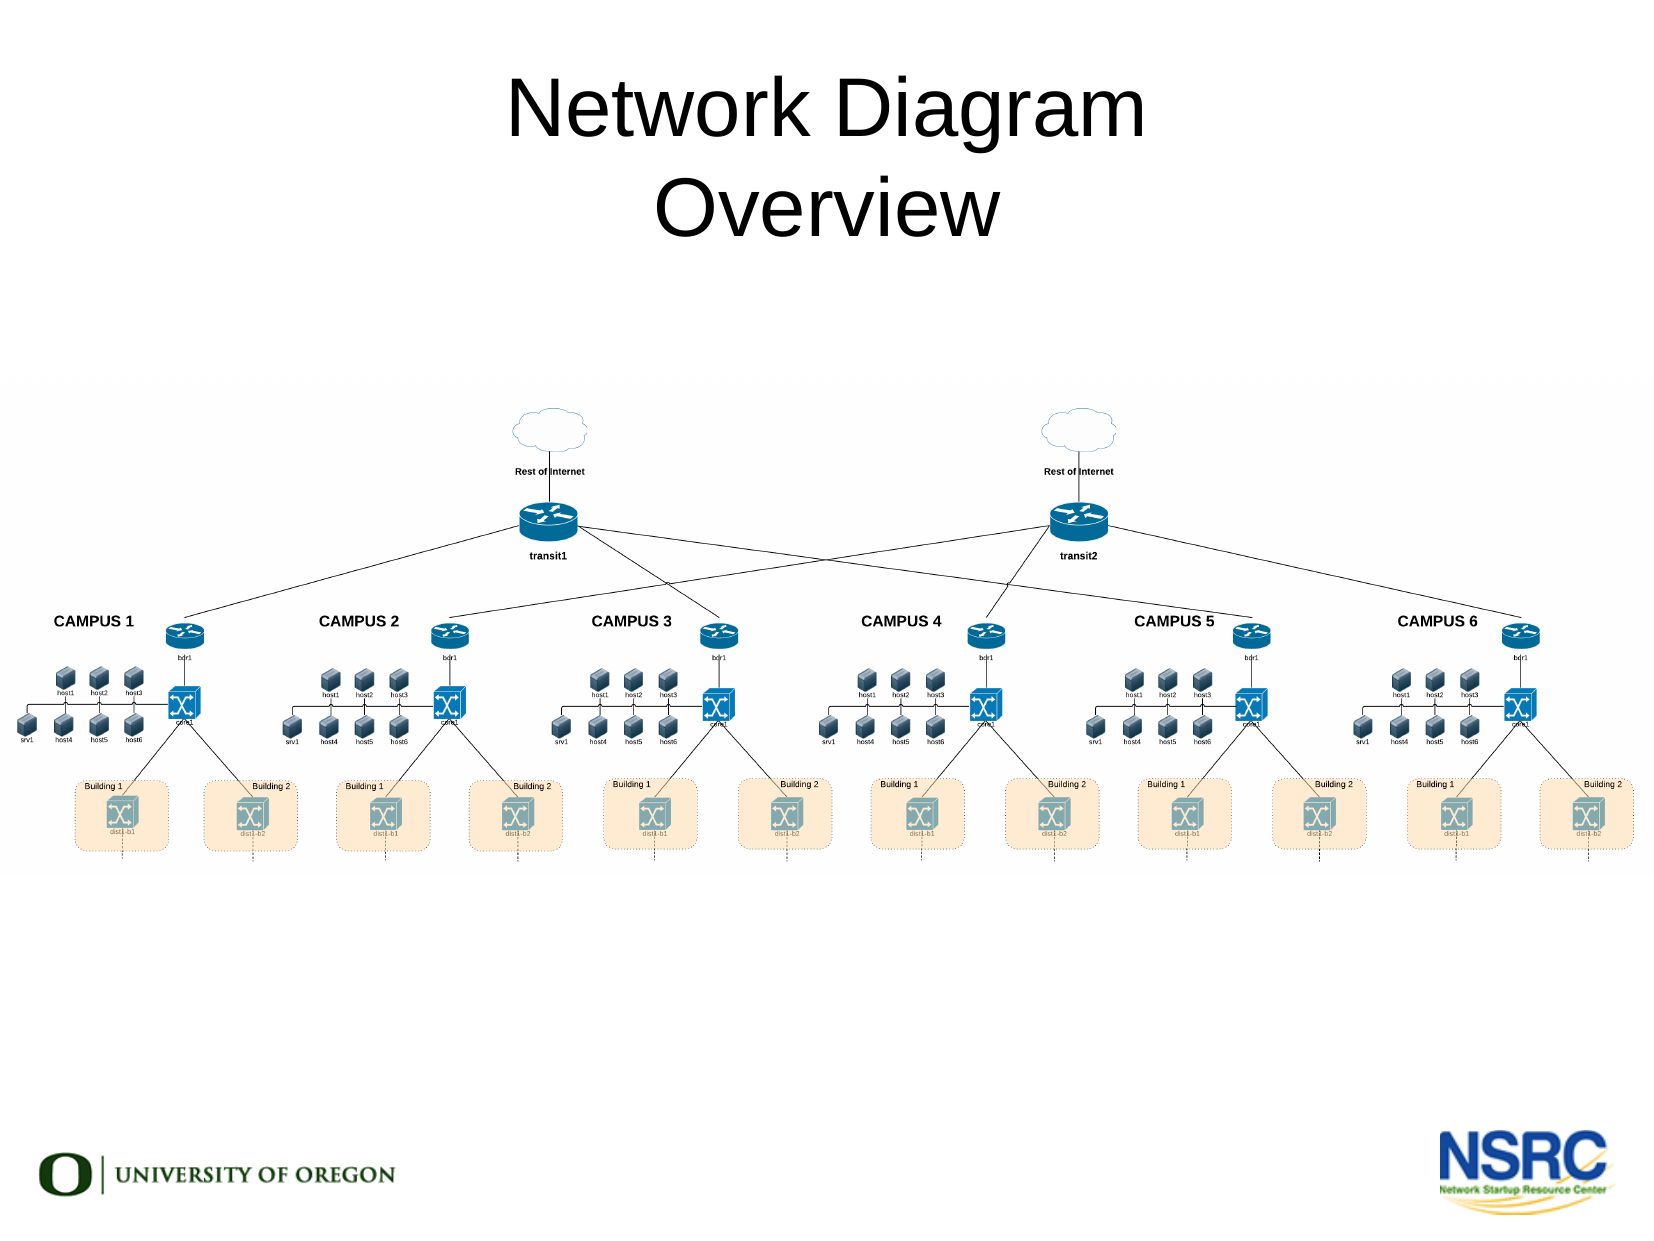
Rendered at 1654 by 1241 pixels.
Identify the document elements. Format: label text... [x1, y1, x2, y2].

picture [37, 1151, 397, 1198]
picture [0, 376, 1654, 877]
picture [1440, 1130, 1616, 1215]
text_box Network Diagram Overview [82, 49, 1571, 257]
